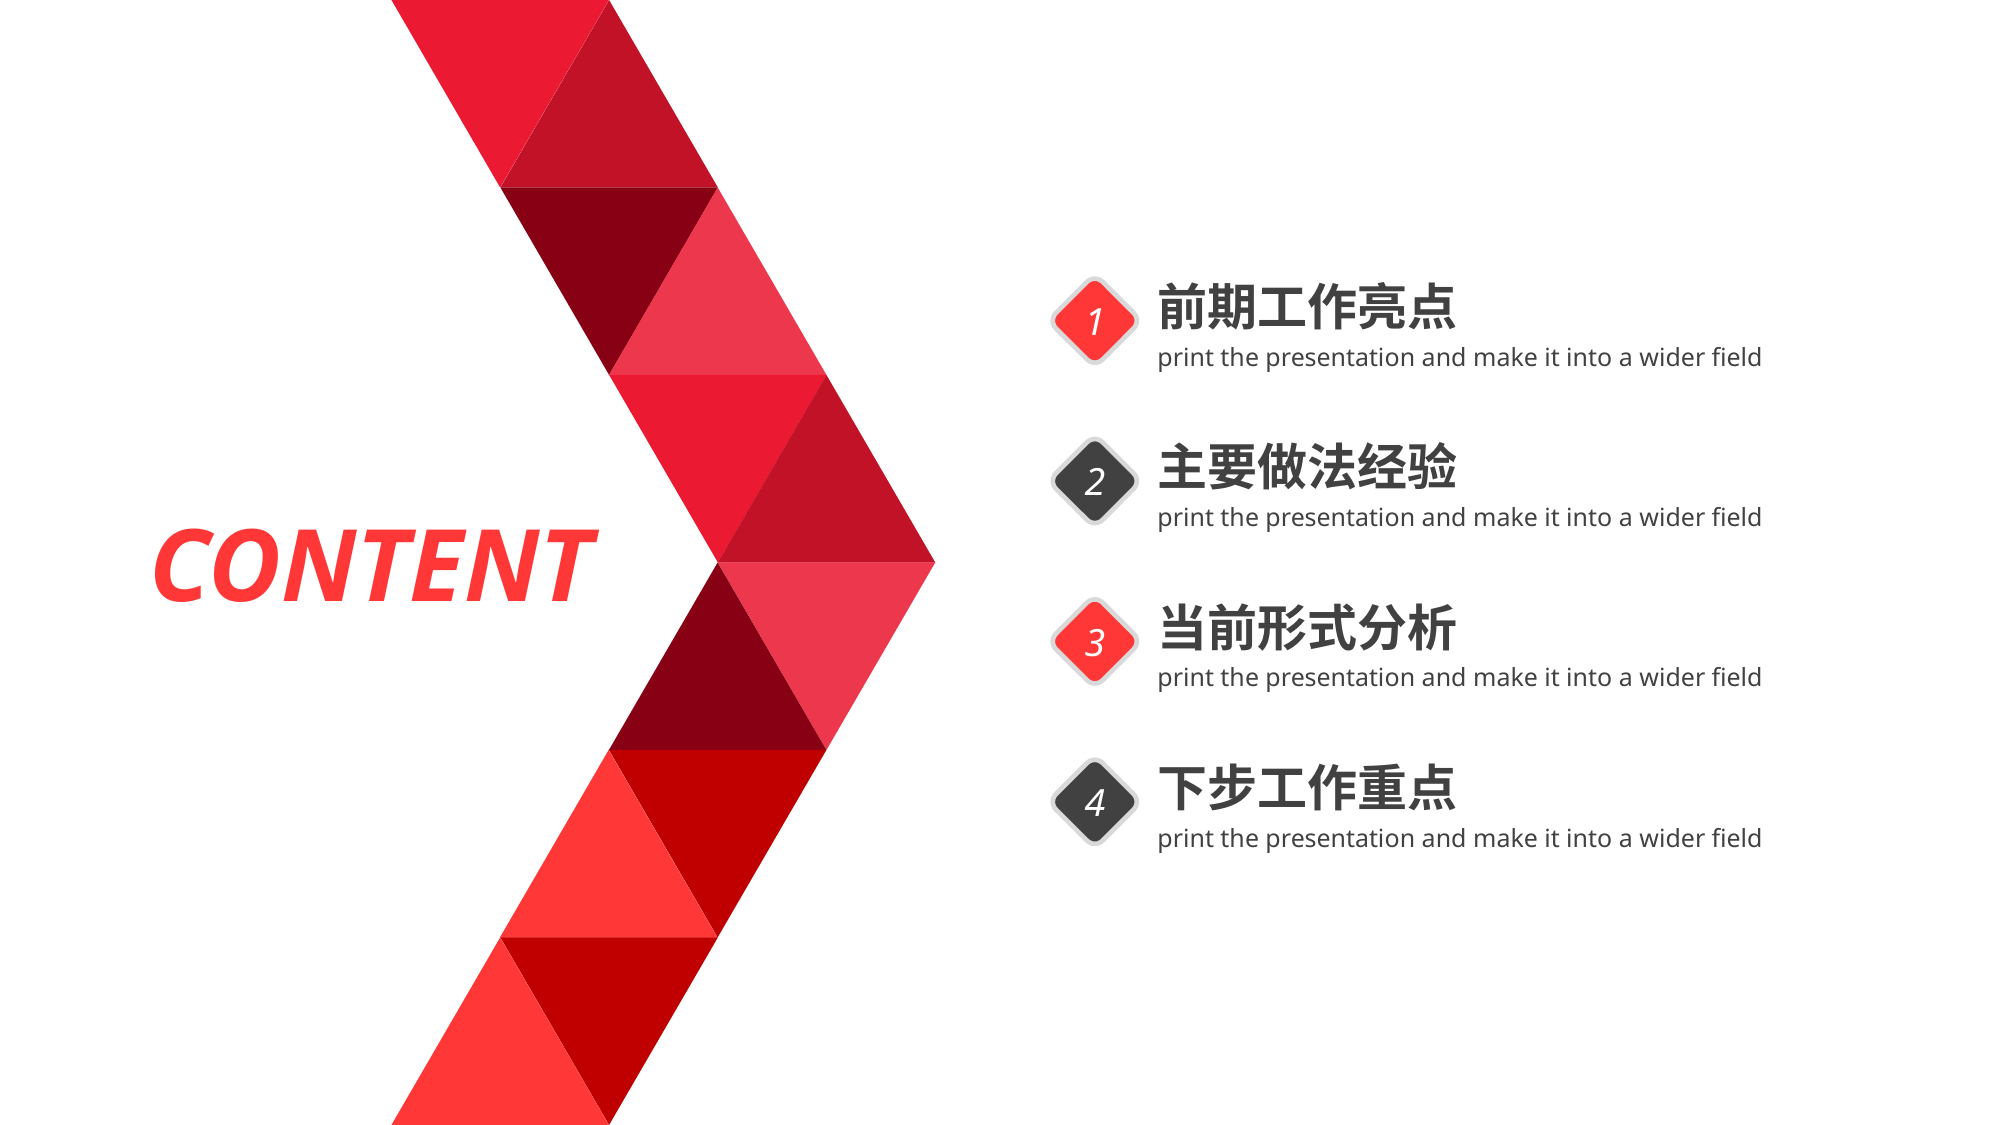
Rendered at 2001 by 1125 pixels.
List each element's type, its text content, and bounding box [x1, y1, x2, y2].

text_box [1061, 428, 1942, 537]
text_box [1061, 268, 1942, 376]
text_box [391, 0, 936, 1125]
text_box CONTENT [134, 494, 391, 629]
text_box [1061, 588, 1942, 697]
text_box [1061, 749, 1942, 857]
